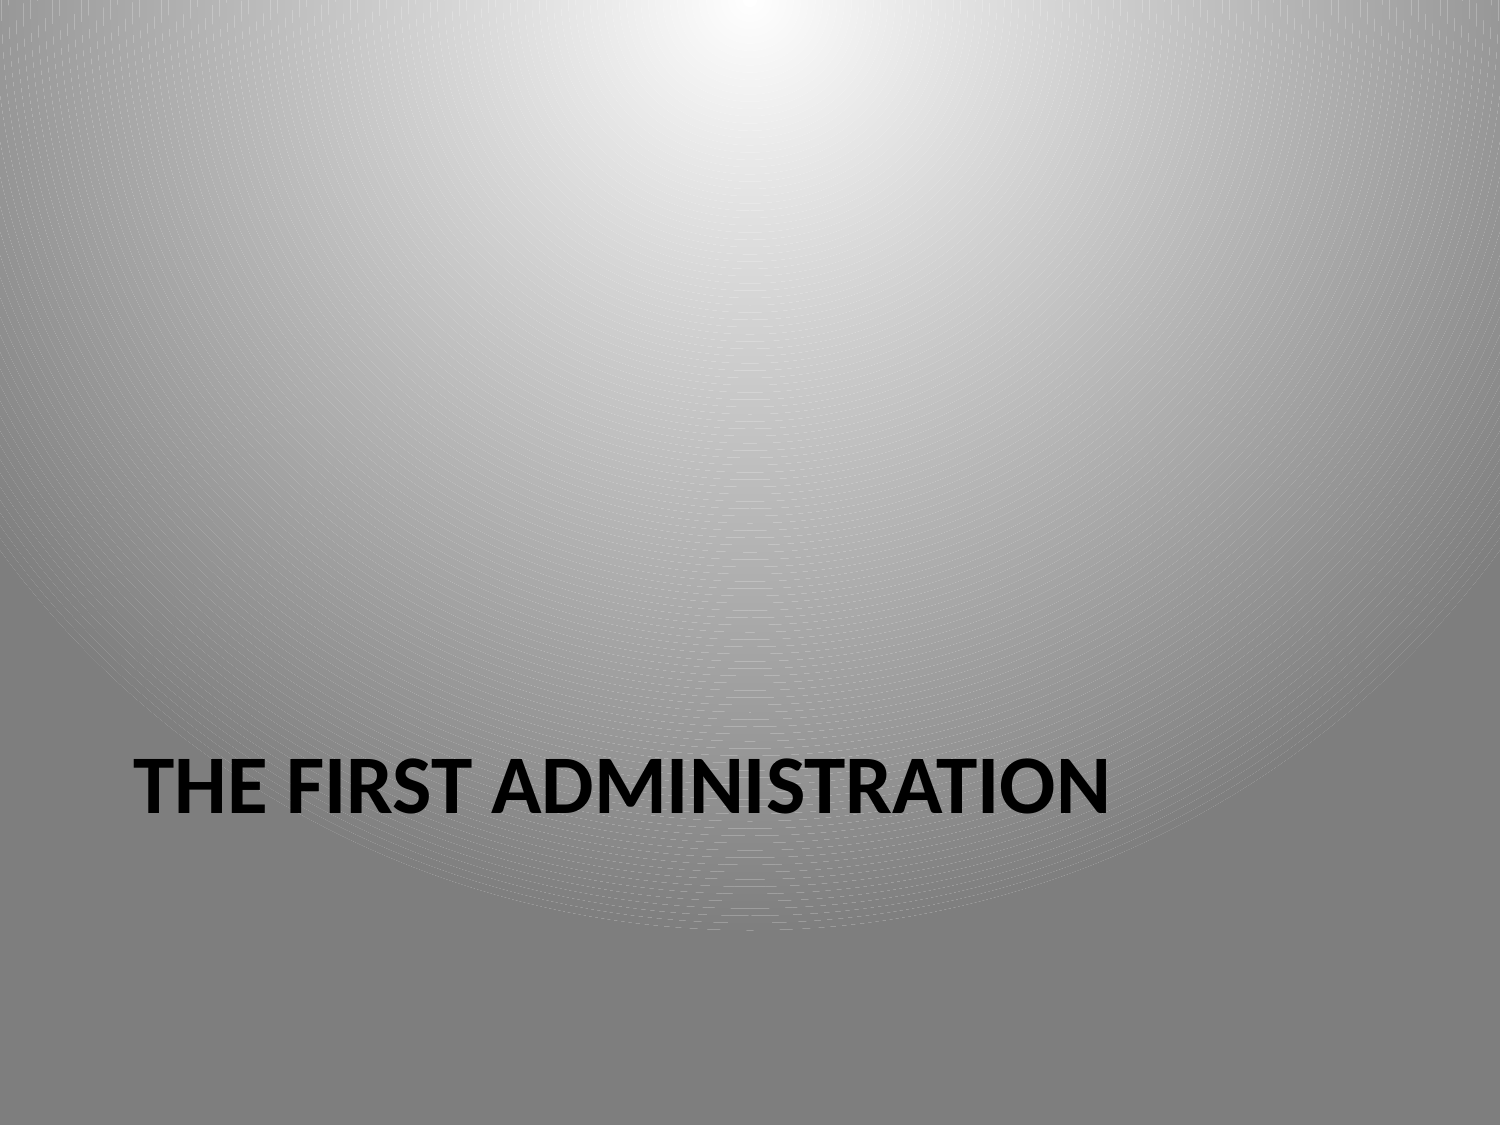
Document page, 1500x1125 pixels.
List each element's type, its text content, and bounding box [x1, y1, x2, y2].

title The first administration [118, 722, 1394, 947]
